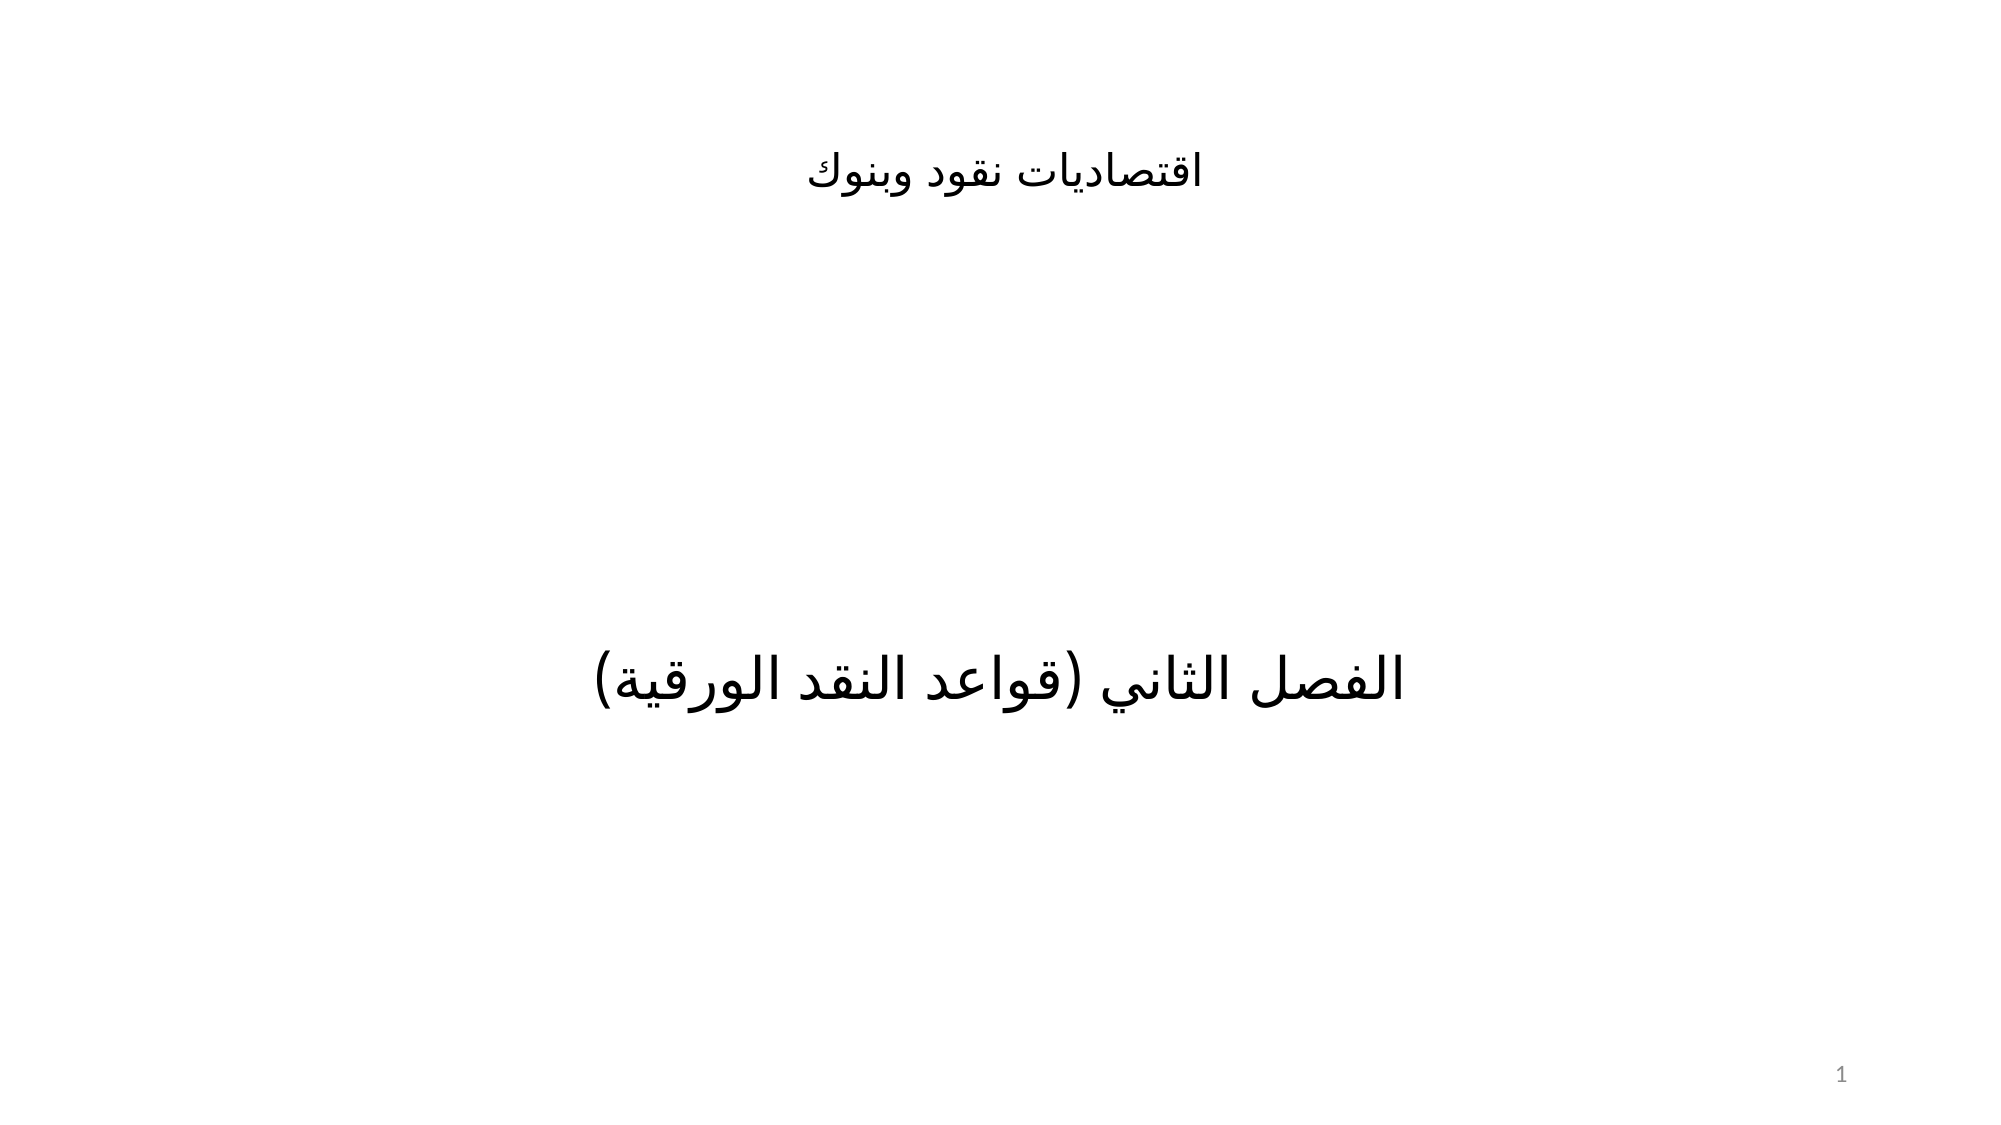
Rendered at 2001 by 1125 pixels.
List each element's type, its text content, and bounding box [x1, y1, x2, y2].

title اقتصاديات نقود وبنوك [137, 41, 1863, 259]
list الفصل الثاني (قواعد النقد الورقية) [137, 299, 1863, 1014]
slide_number 1 [1412, 1042, 1863, 1103]
